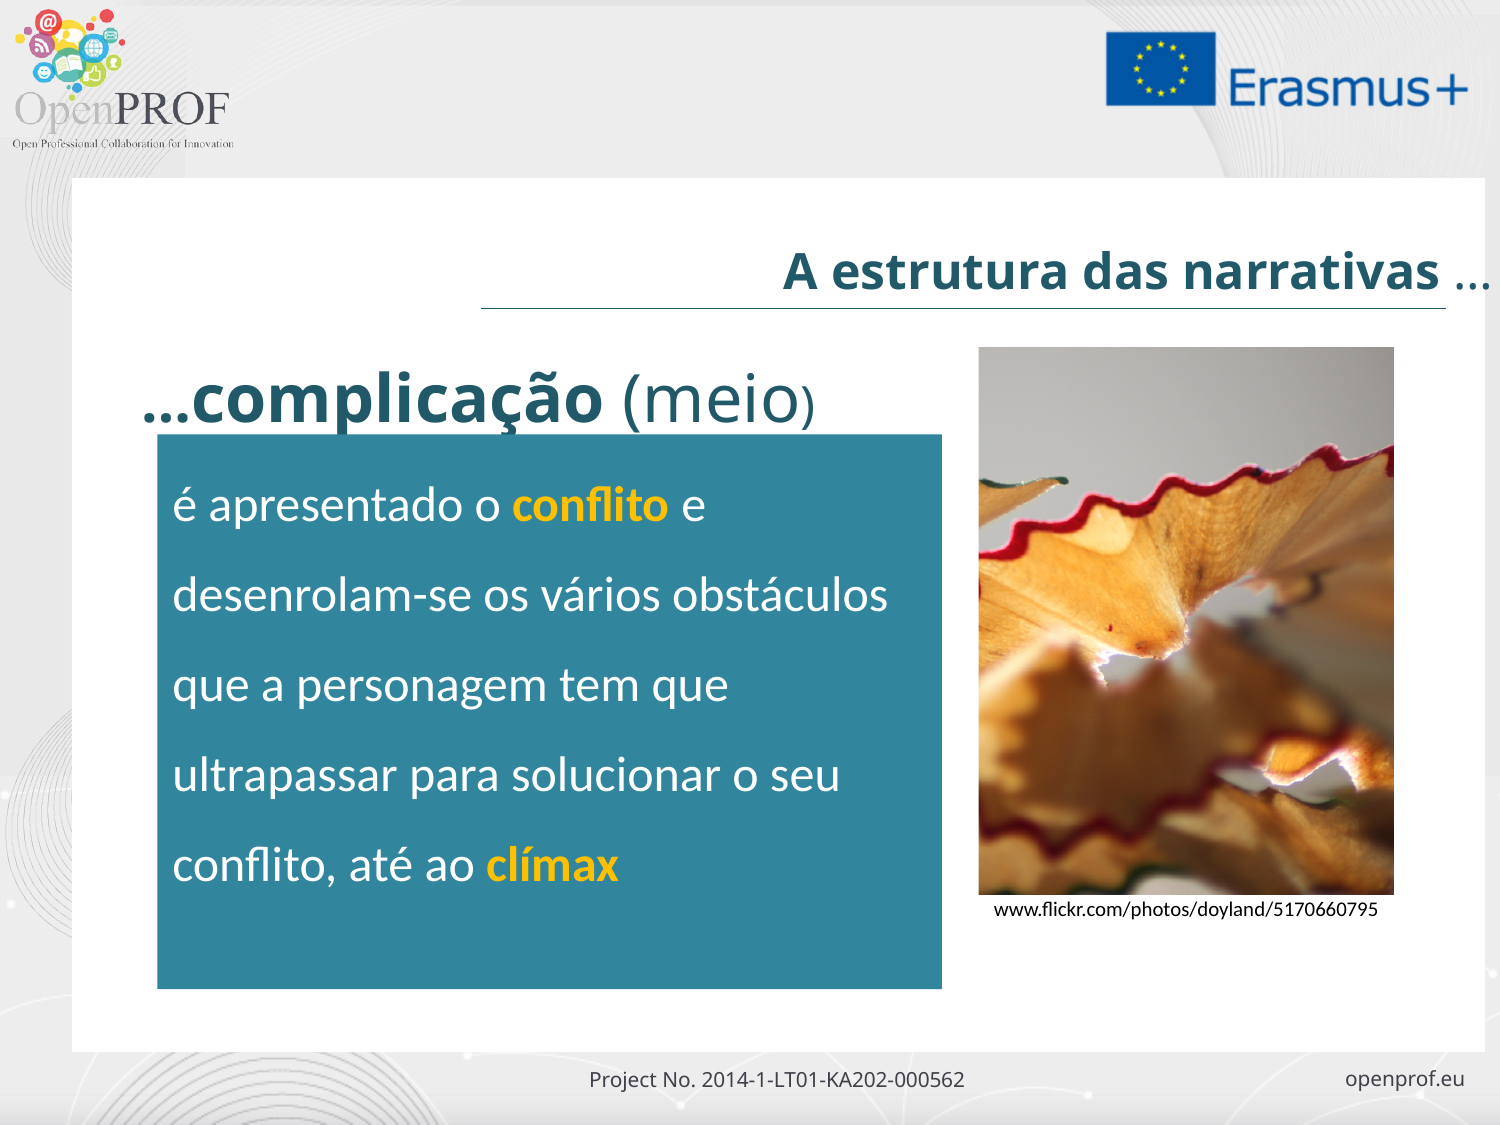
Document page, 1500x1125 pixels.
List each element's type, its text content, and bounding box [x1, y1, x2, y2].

text_box [71, 177, 1485, 1053]
picture [978, 347, 1395, 895]
text_box …complicação (meio) [126, 308, 888, 443]
text_box A estrutura das narrativas … [769, 232, 1500, 308]
picture [0, 0, 1500, 1125]
text_box é apresentado o conflito e desenrolam-se os vários obstáculos que a personagem tem que ultrapassar para solucionar o seu conflito, até ao clímax [157, 434, 942, 990]
text_box www.flickr.com/photos/doyland/5170660795 [979, 902, 1394, 929]
